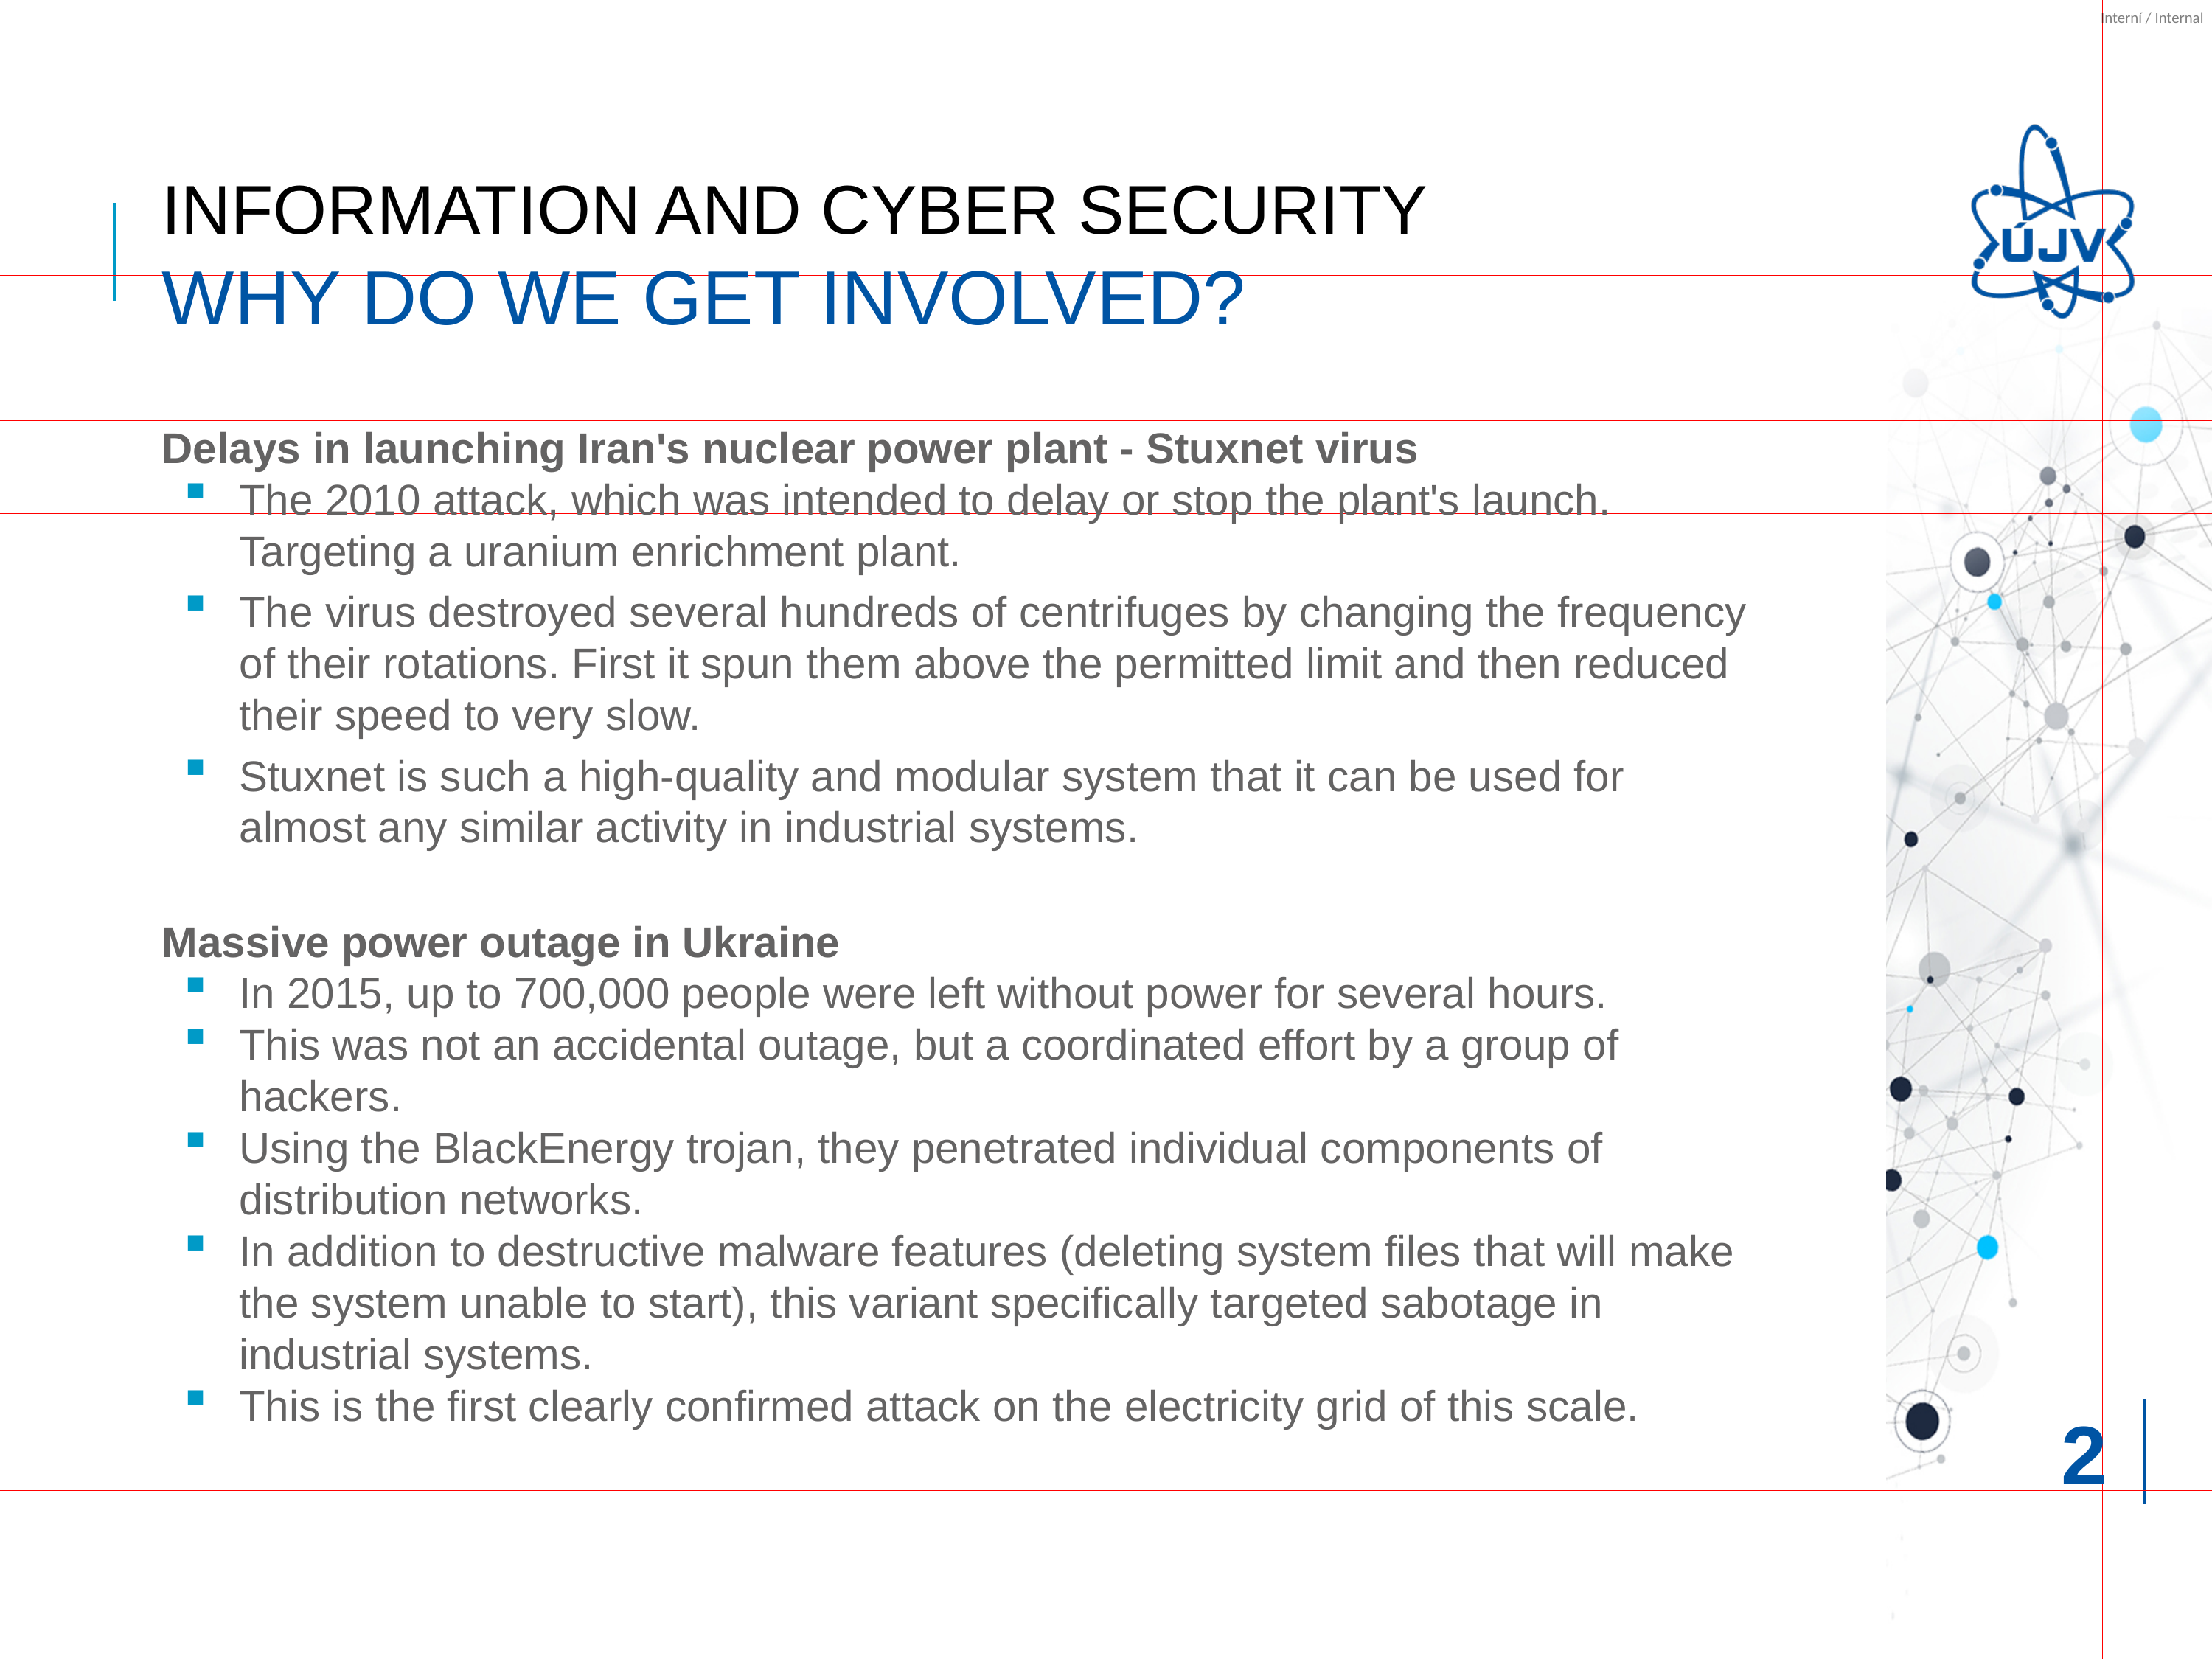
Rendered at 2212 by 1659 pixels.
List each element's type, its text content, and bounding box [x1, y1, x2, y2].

picture [1886, 514, 2102, 1490]
picture [2103, 1491, 2212, 1590]
picture [1886, 1491, 2102, 1590]
slide_number 2 [1937, 1399, 2107, 1505]
picture [2103, 421, 2212, 513]
list Delays in launching Iran's nuclear power plant - Stuxnet virus The 2010 attack, which was intended to delay or stop the plant's launch. Targeting a uranium enrichment plant. The virus destroyed several hundreds of centrifuges by changing the frequency of their rotations. First it spun them above the permitted limit and then reduced their speed to very slow. Stuxnet is such a high-quality and modular system that it can be used for almost any similar activity in industrial systems. Massive power outage in Ukraine In 2015, up to 700,000 people were left without power for several hours. This was not an accidental outage, but a coordinated effort by a group of hackers. Using the BlackEnergy trojan, they penetrated individual components of distribution networks. In addition to destructive malware features (deleting system files that will make the system unable to start), this variant specifically targeted sabotage in industrial systems. This is the first clearly confirmed attack on the electricity grid of this scale. [161, 420, 1759, 1535]
picture [2103, 514, 2212, 1490]
picture [2103, 1590, 2212, 1659]
title Information and Cyber Security Why do we get involved? [161, 124, 1759, 381]
picture [1886, 84, 2212, 420]
picture [1886, 421, 2102, 513]
picture [1886, 1590, 2102, 1659]
